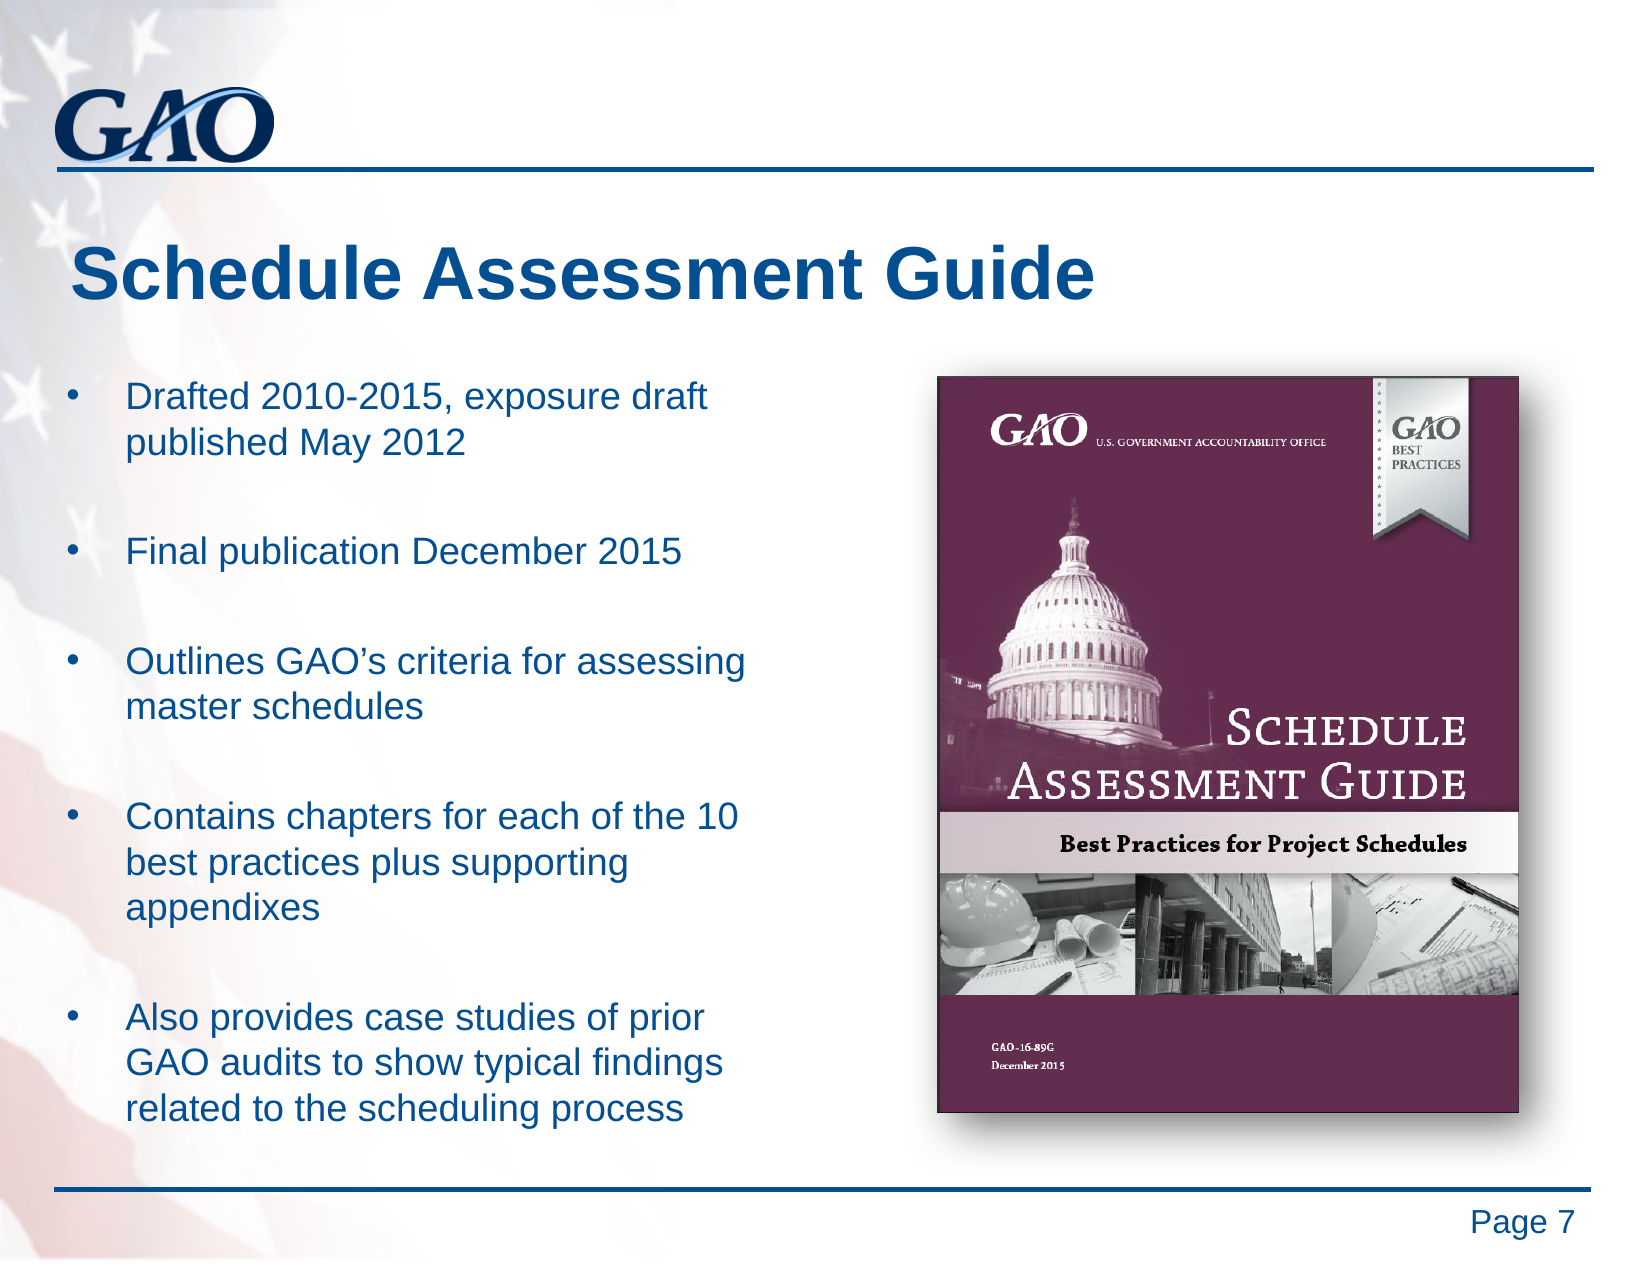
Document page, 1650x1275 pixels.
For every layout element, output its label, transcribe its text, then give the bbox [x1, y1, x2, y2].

picture [0, 0, 1650, 1275]
list Drafted 2010-2015, exposure draft published May 2012 Final publication December 2015 Outlines GAO’s criteria for assessing master schedules Contains chapters for each of the 10 best practices plus supporting appendixes Also provides case studies of prior GAO audits to show typical findings related to the scheduling process [49, 363, 812, 1140]
title Schedule Assessment Guide [53, 184, 1592, 354]
slide_number Page 7 [1207, 1191, 1593, 1250]
